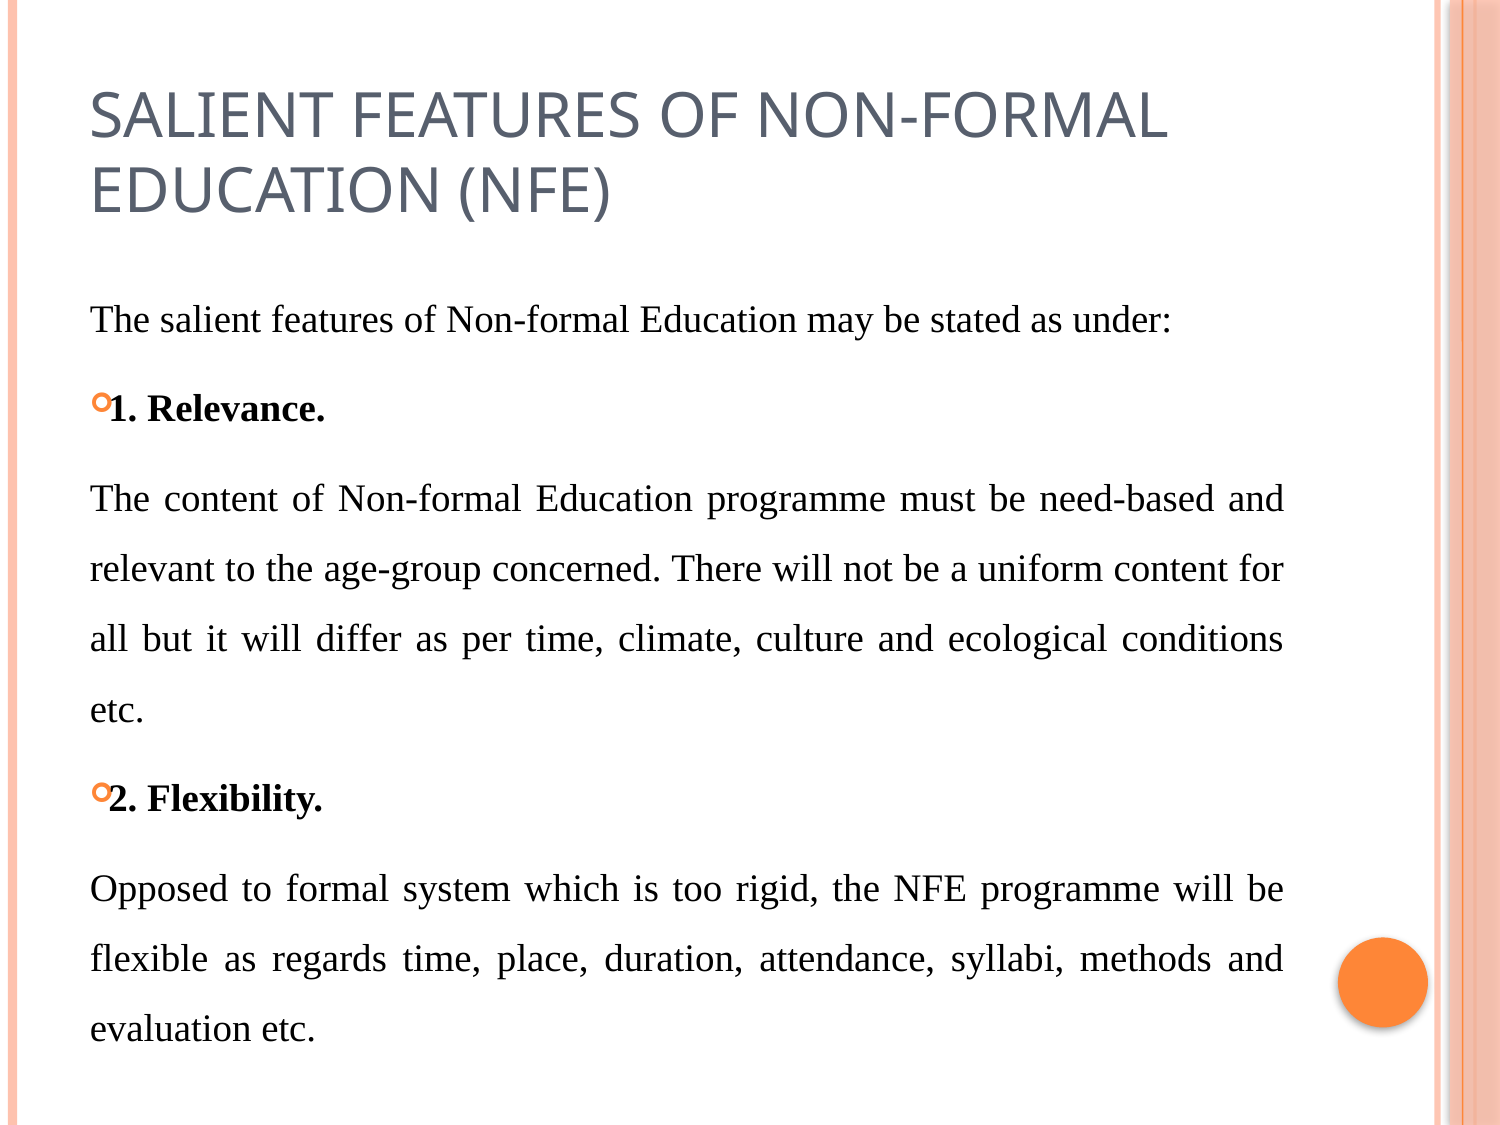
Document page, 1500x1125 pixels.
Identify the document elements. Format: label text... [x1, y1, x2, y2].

list The salient features of Non-formal Education may be stated as under: 1. Relevance. The content of Non-formal Education programme must be need-based and relevant to the age-group concerned. There will not be a uniform content for all but it will differ as per time, climate, culture and ecological conditions etc. 2. Flexibility. Opposed to formal system which is too rigid, the NFE programme will be flexible as regards time, place, duration, attendance, syllabi, methods and evaluation etc. [75, 262, 1300, 1062]
title Salient Features of Non-Formal Education (NFE) [75, 45, 1300, 233]
